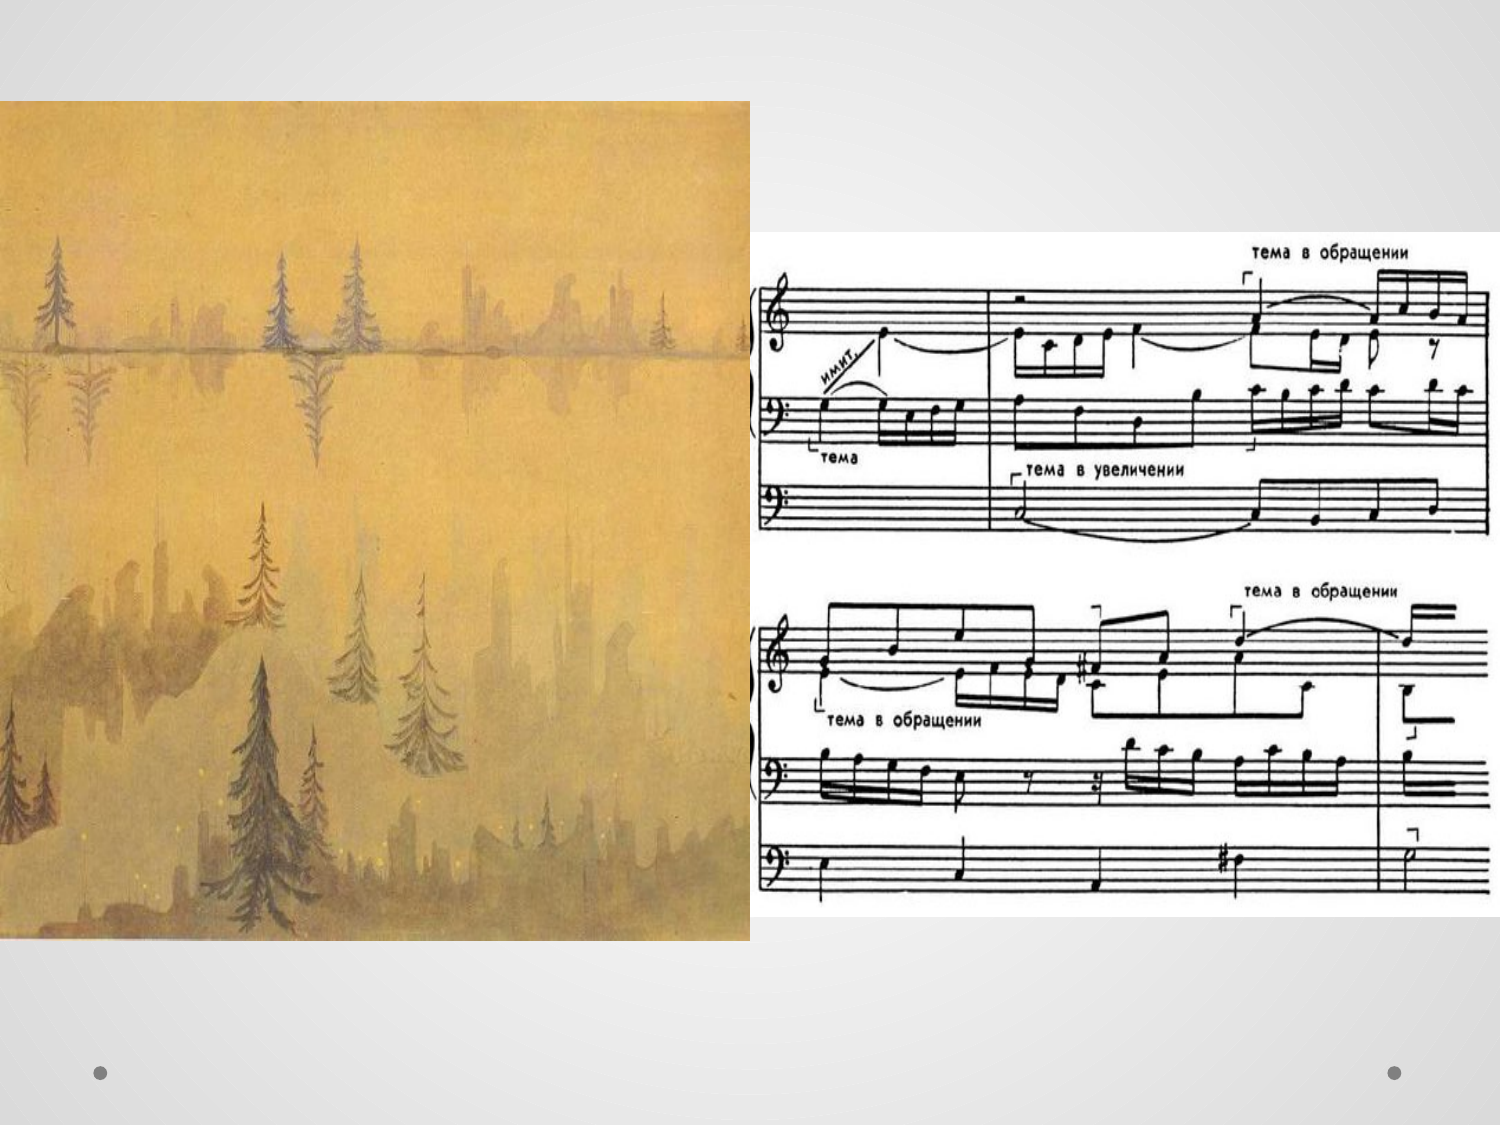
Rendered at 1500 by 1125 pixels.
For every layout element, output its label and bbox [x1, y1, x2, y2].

picture [0, 101, 1500, 941]
